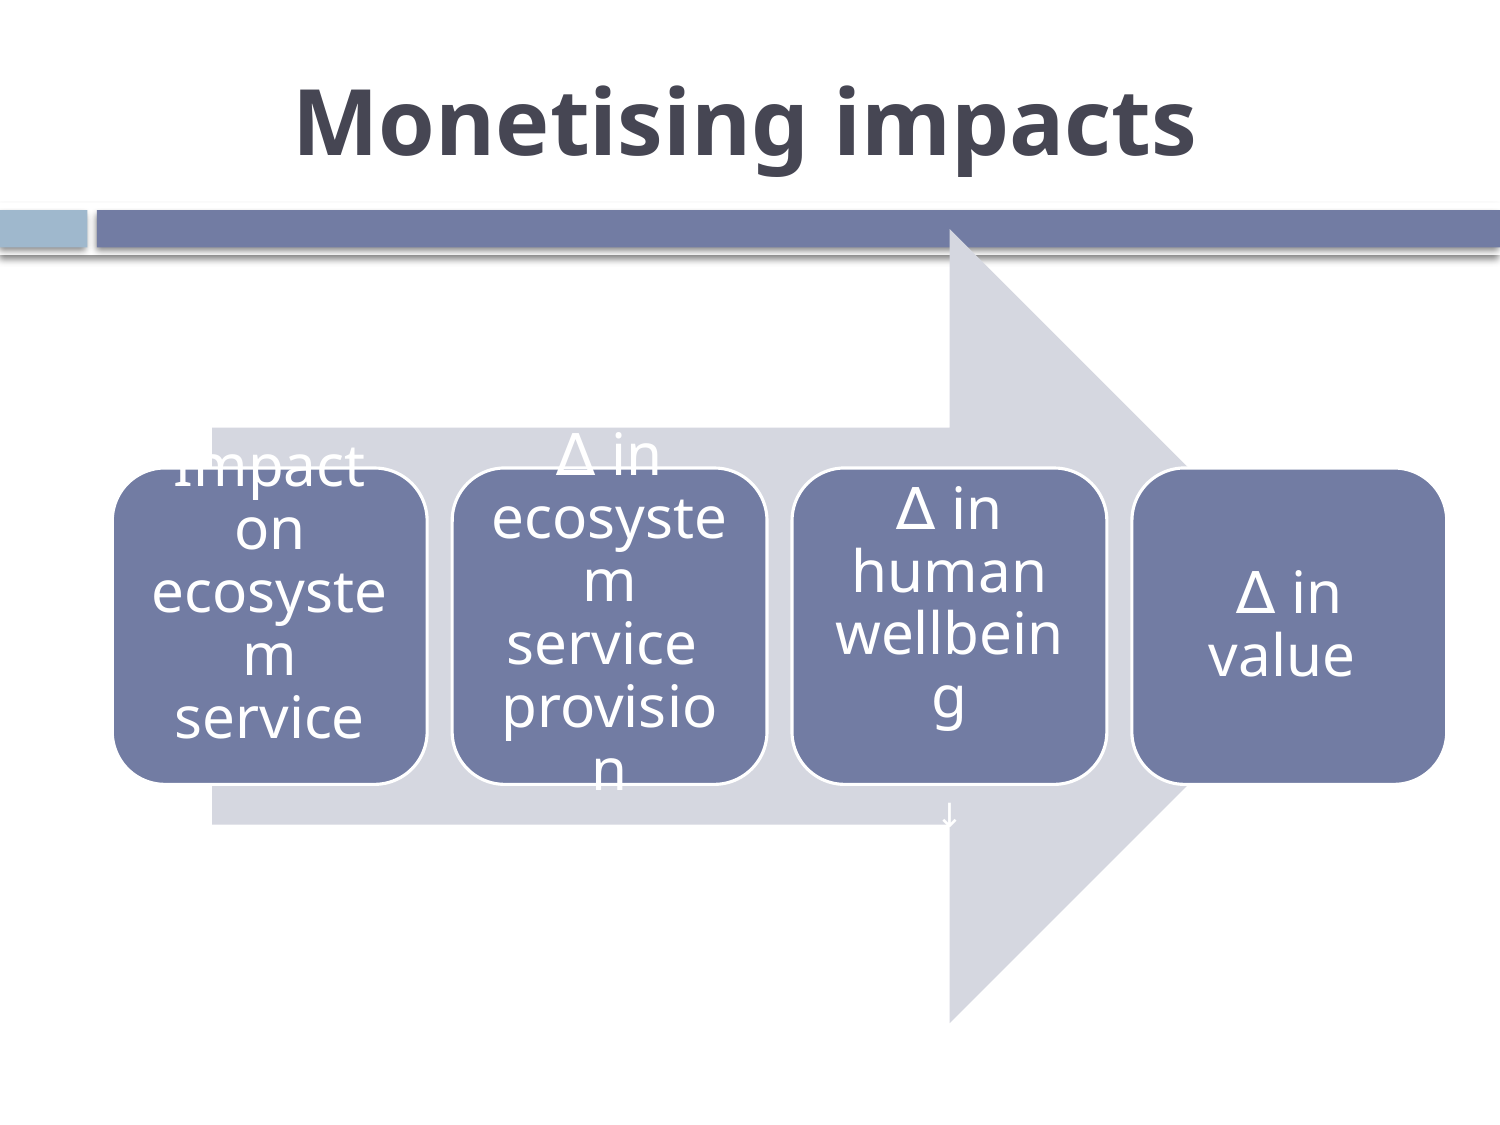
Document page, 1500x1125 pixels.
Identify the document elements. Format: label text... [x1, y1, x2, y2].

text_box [111, 228, 1448, 1024]
title Monetising impacts [99, 37, 1438, 200]
